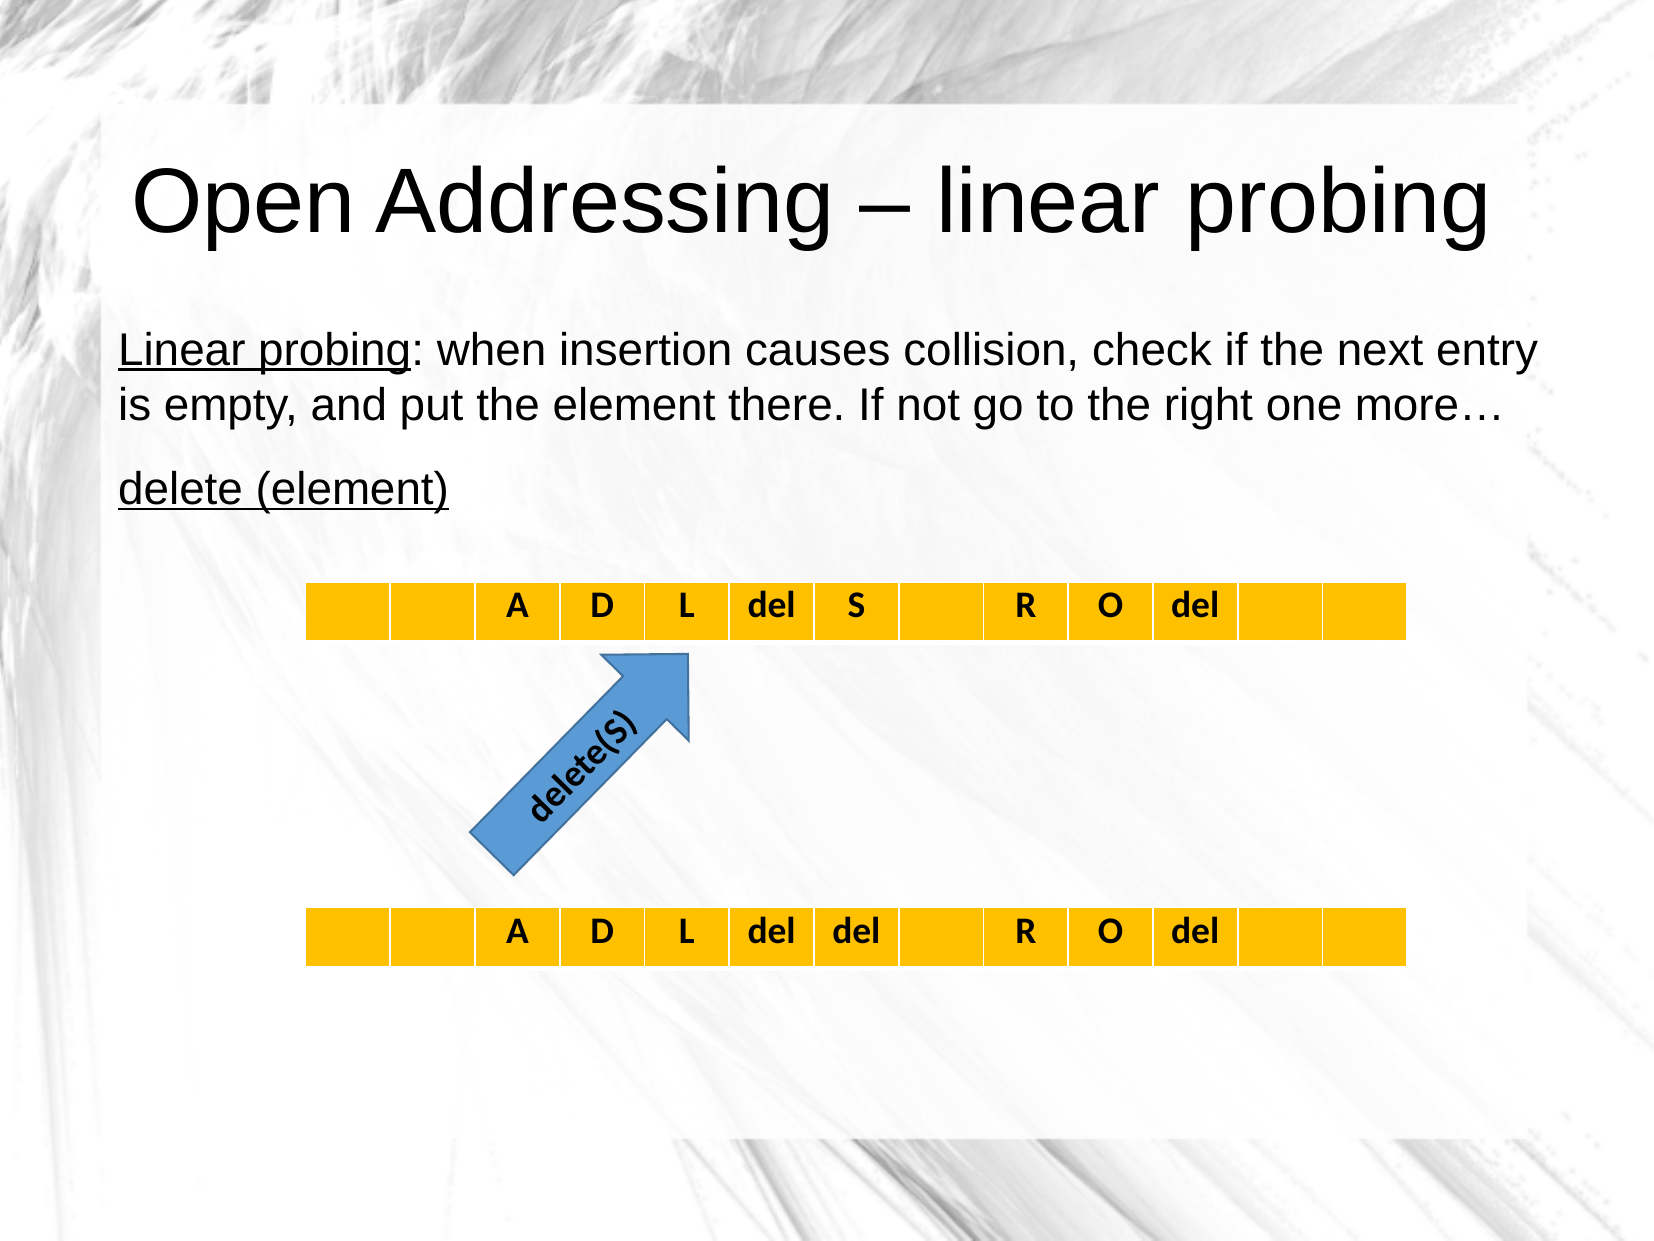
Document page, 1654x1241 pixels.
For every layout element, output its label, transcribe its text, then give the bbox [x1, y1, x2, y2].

table_header [1323, 908, 1406, 966]
table_header [1239, 908, 1322, 966]
table_header R [984, 908, 1067, 966]
table_header A [476, 908, 559, 966]
table_header L [645, 908, 728, 966]
table_header D [561, 908, 644, 966]
table_header [1239, 583, 1322, 640]
table_header S [815, 583, 898, 640]
table_header [900, 583, 983, 640]
table_header del [815, 908, 898, 966]
table_header [900, 908, 983, 966]
text_box delete(S) [468, 652, 690, 877]
table_header del [730, 583, 813, 640]
table_header L [645, 583, 728, 640]
table_header O [1069, 908, 1152, 966]
table_header del [1154, 583, 1237, 640]
table_header R [984, 583, 1067, 640]
picture [0, 0, 1654, 1241]
table_header [306, 908, 389, 966]
table_header [306, 583, 389, 640]
table_header [1323, 583, 1406, 640]
title Open Addressing – linear probing [118, 112, 1506, 281]
list Linear probing: when insertion causes collision, check if the next entry is empty, and put the element there. If not go to the right one more… delete (element) [118, 319, 1571, 1102]
table_header [391, 583, 474, 640]
table_header del [730, 908, 813, 966]
table_header [391, 908, 474, 966]
table_header D [561, 583, 644, 640]
table_header O [1069, 583, 1152, 640]
table_header del [1154, 908, 1237, 966]
table_header A [476, 583, 559, 640]
